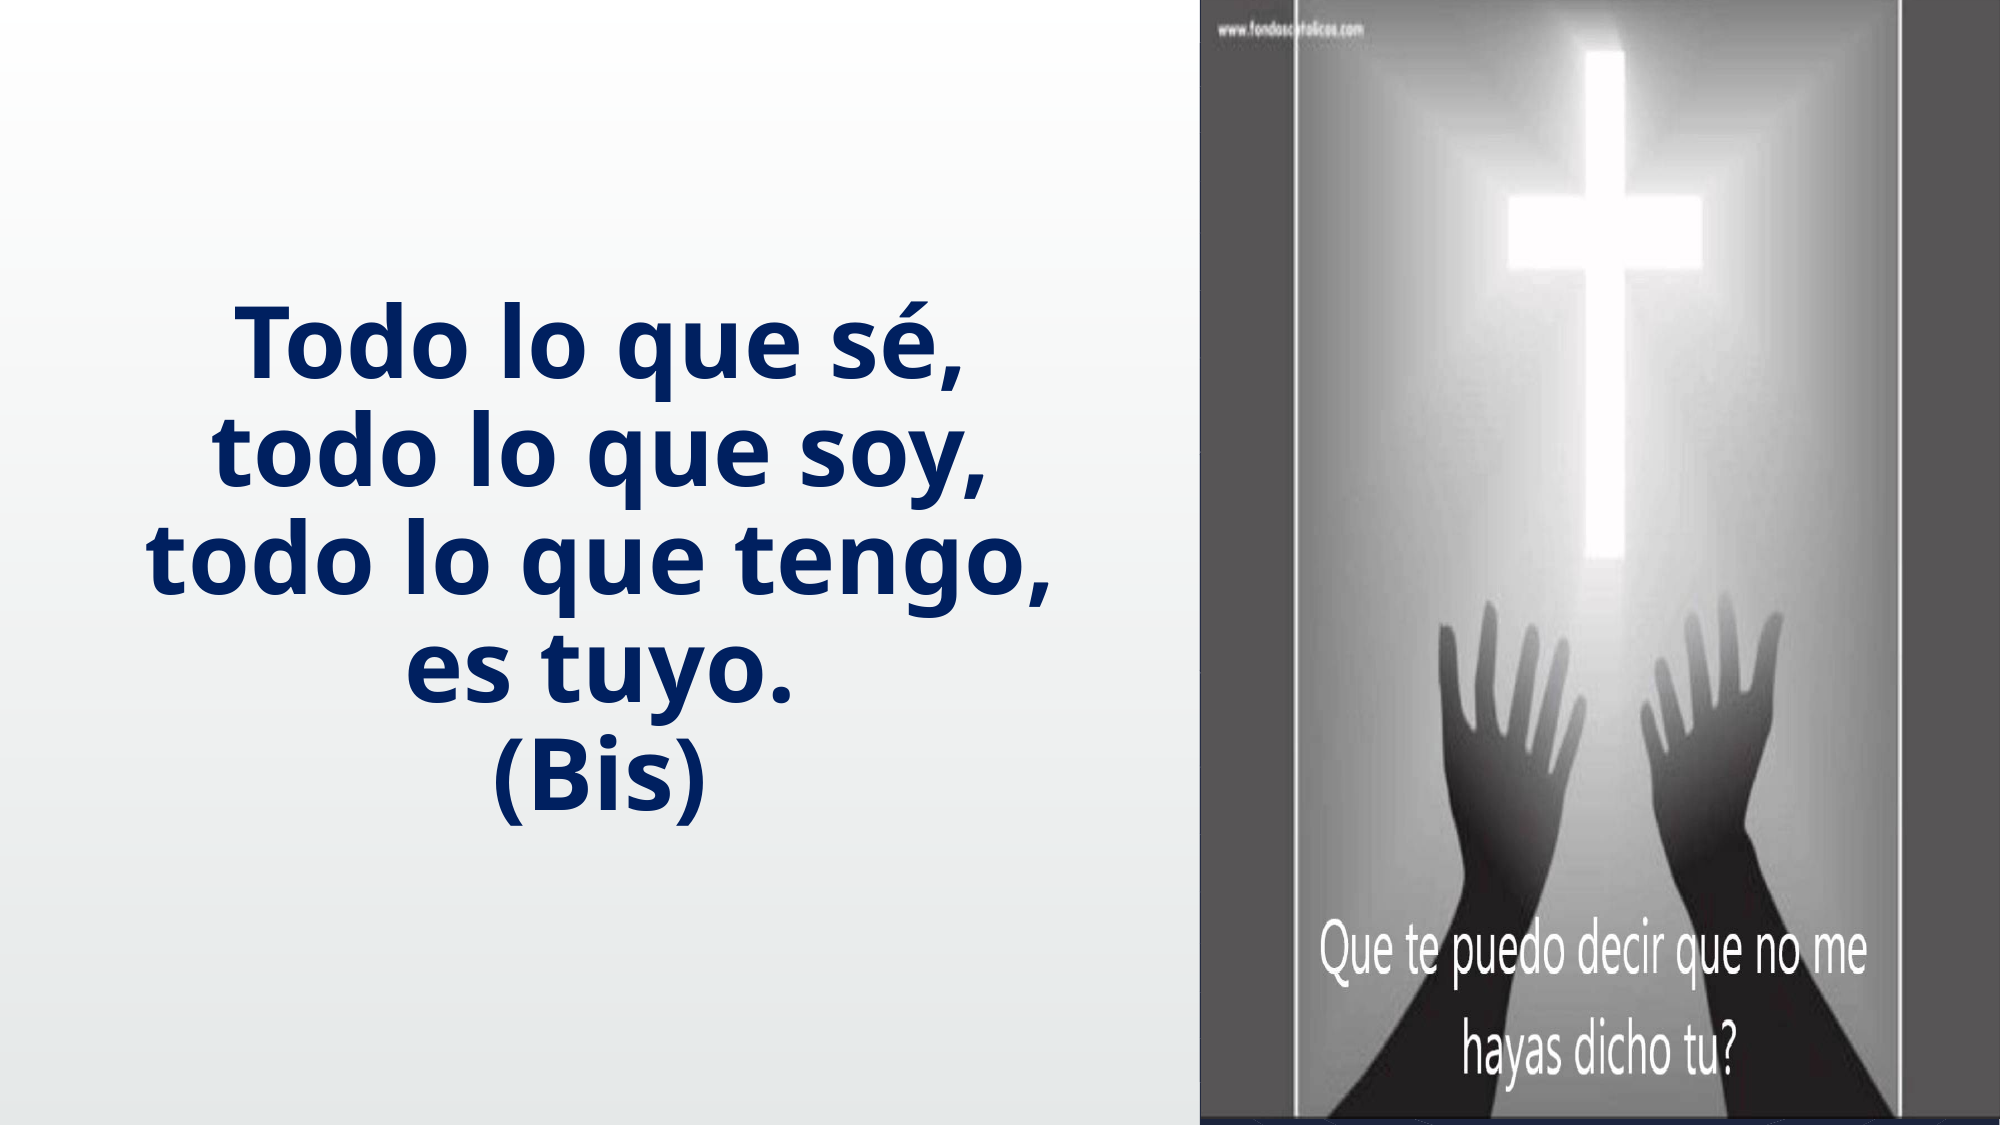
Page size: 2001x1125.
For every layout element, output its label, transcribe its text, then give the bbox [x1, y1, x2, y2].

title Todo lo que sé, todo lo que soy, todo lo que tengo, es tuyo. (Bis) [0, 0, 1201, 1125]
picture [1200, 0, 2000, 1124]
